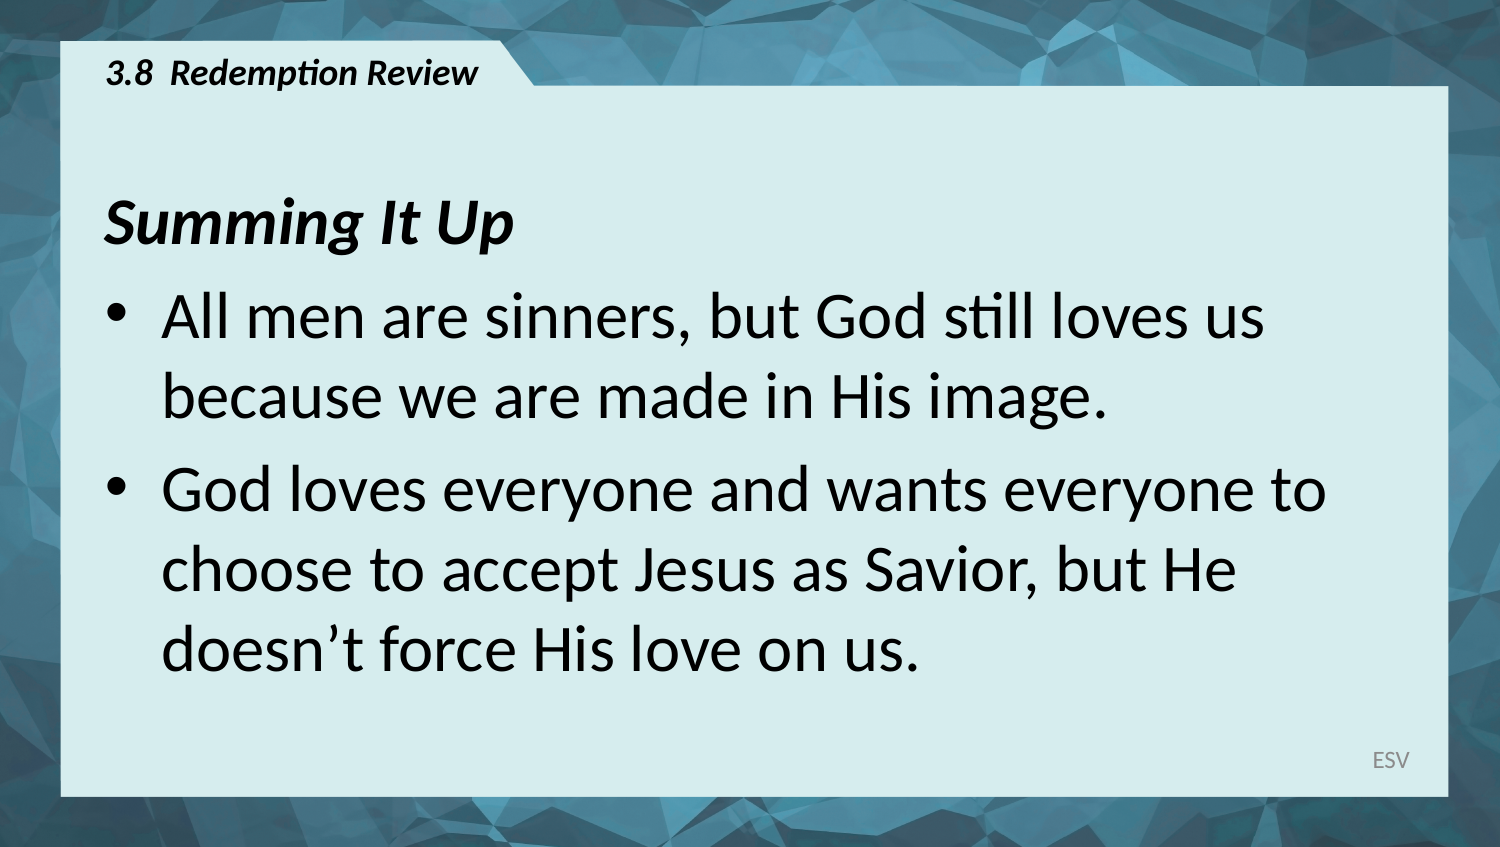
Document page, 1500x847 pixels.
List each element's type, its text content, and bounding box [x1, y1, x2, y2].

picture [0, 0, 1500, 847]
list Summing It Up All men are sinners, but God still loves us because we are made in His image. God loves everyone and wants everyone to choose to accept Jesus as Savior, but He doesn’t force His love on us. [89, 141, 1403, 722]
footer ESV [950, 736, 1425, 782]
title 3.8 Redemption Review [89, 33, 1420, 108]
